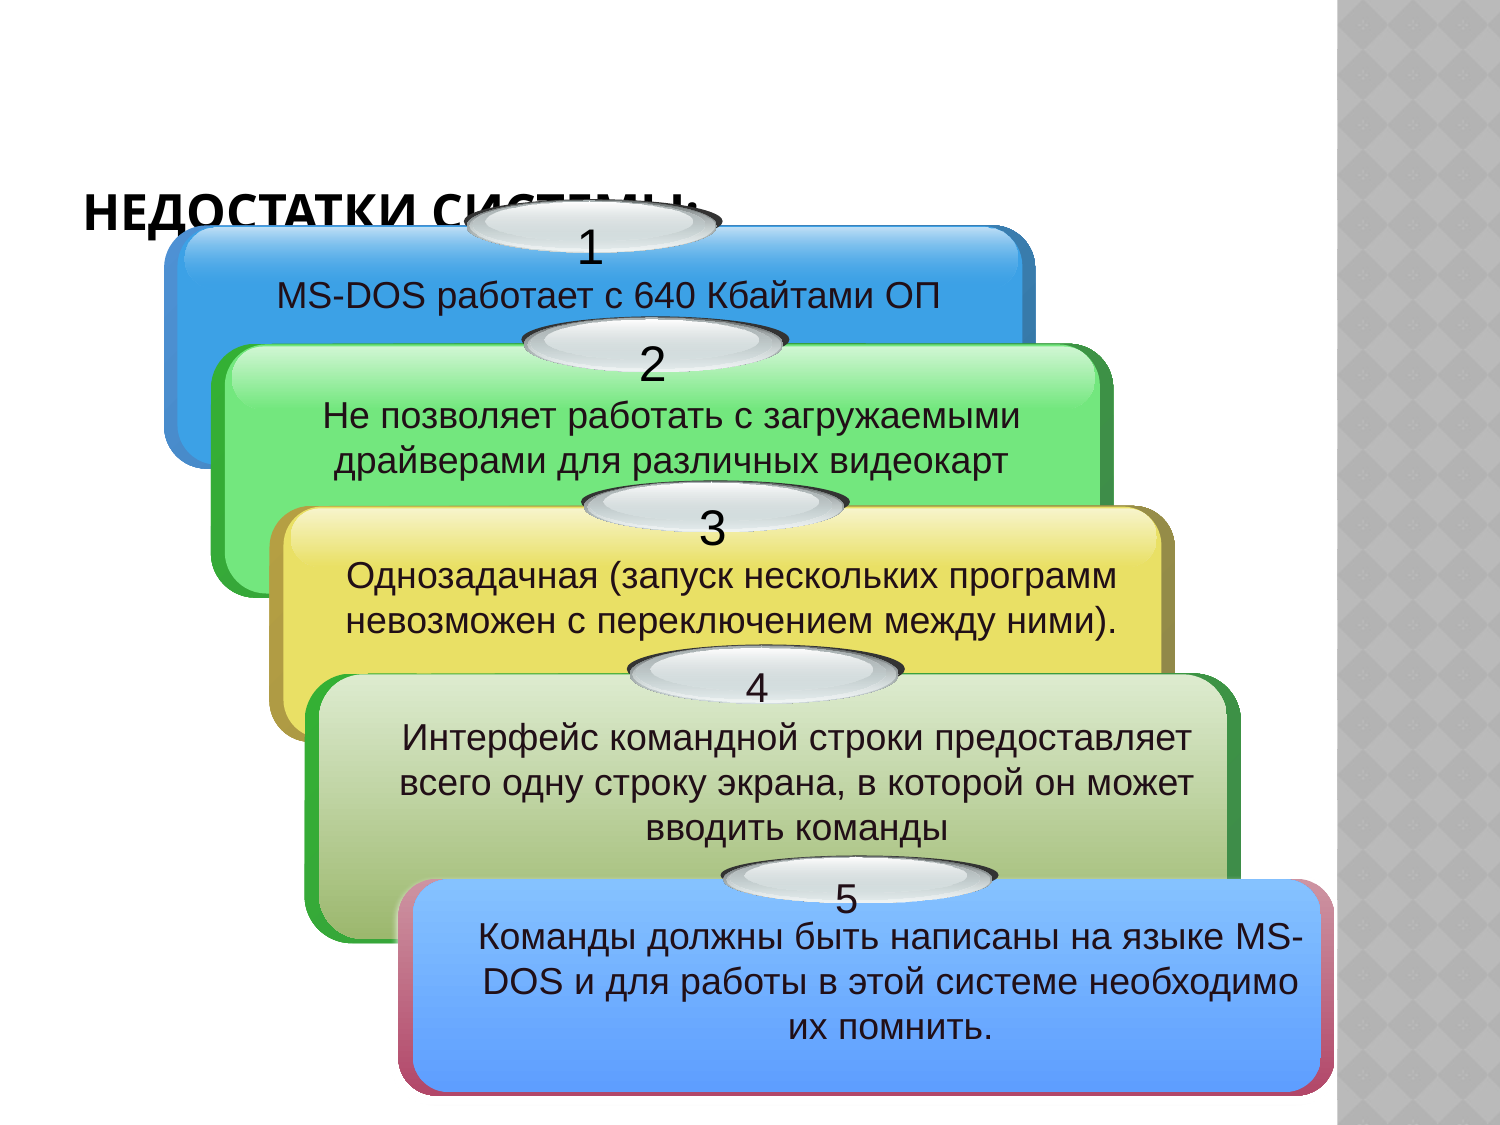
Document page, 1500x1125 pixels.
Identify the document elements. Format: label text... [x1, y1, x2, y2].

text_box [269, 480, 1176, 743]
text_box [398, 854, 1337, 1096]
title Недостатки системы: [75, 52, 1263, 240]
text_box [163, 198, 1036, 470]
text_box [304, 644, 1243, 950]
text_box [210, 315, 1114, 599]
